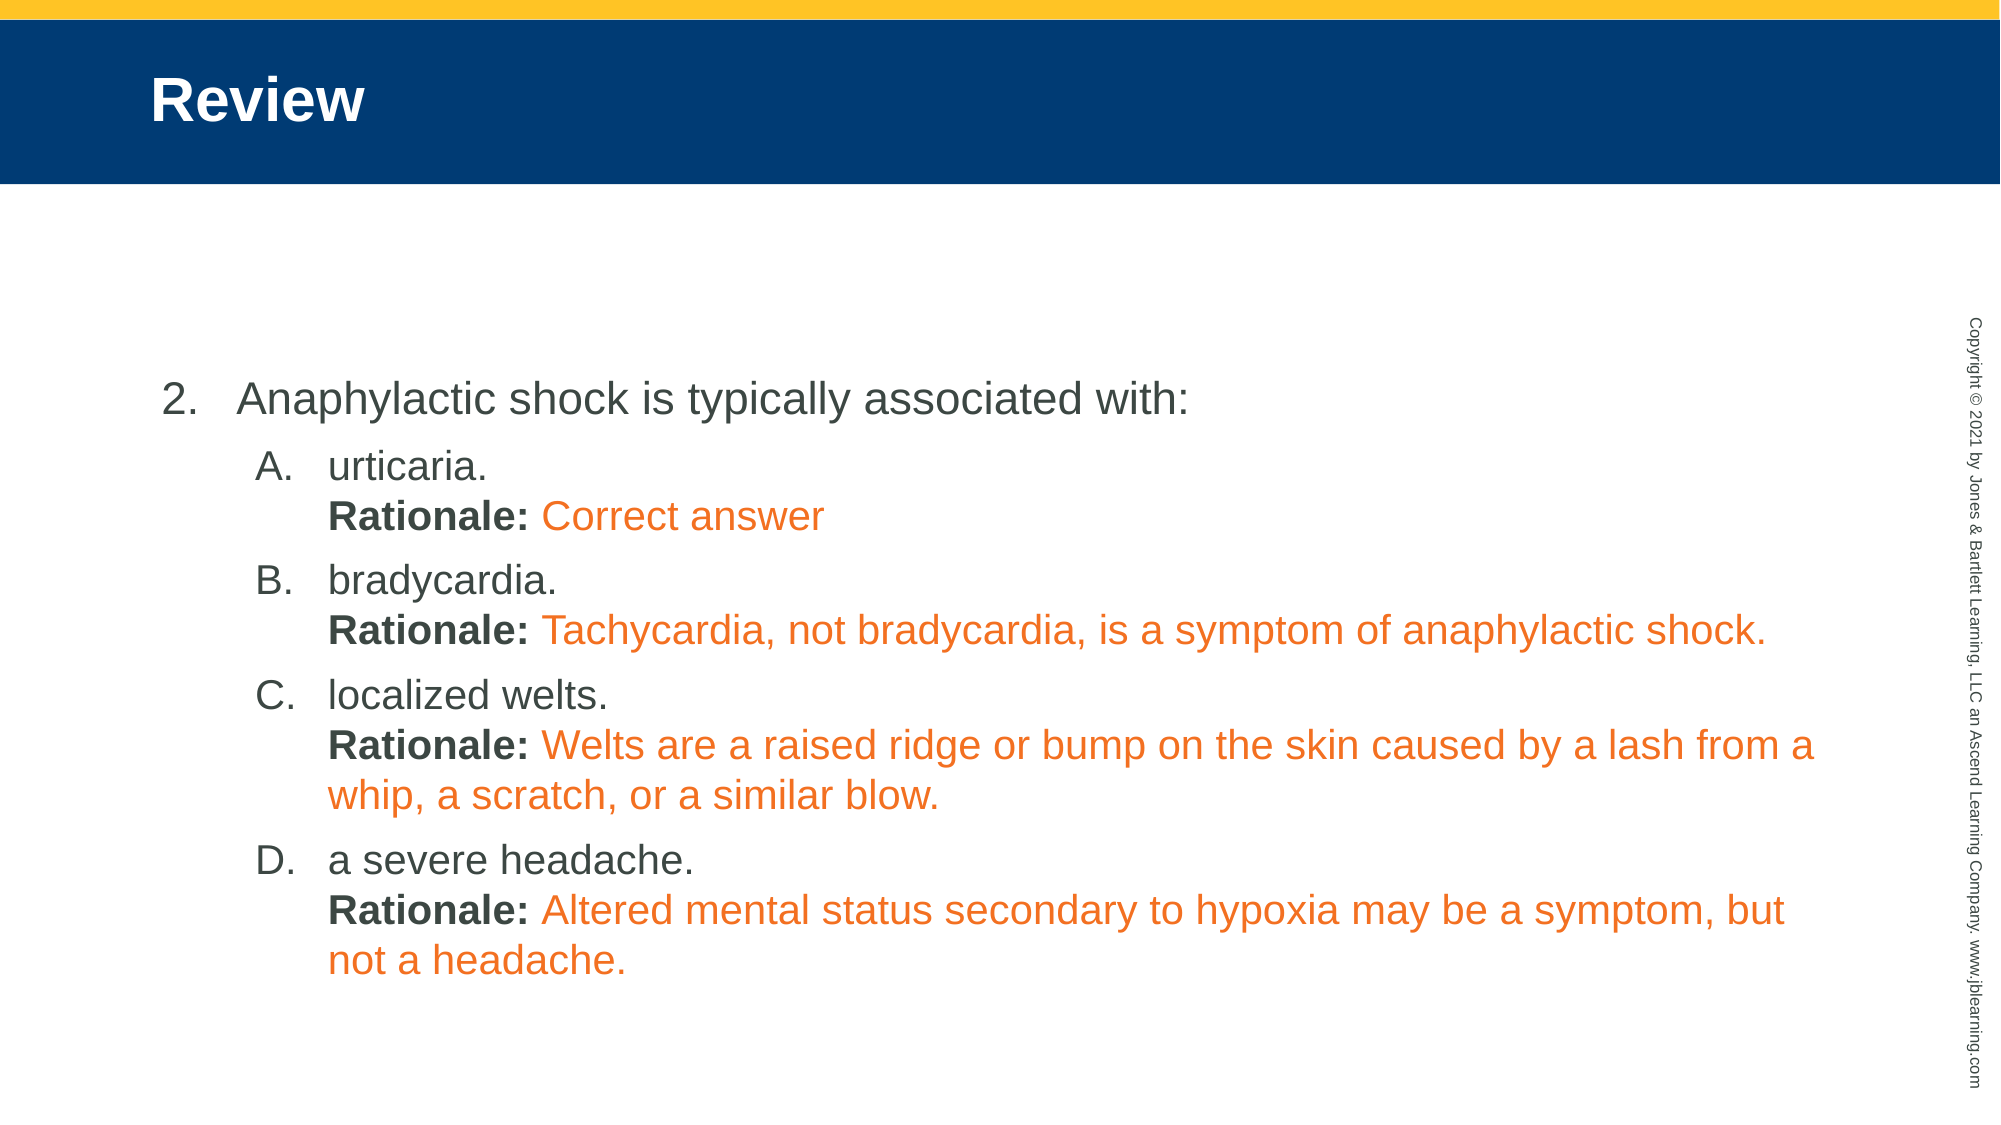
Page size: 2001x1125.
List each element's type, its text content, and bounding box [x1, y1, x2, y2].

list Anaphylactic shock is typically associated with: urticaria. Rationale: Correct answer bradycardia. Rationale: Tachycardia, not bradycardia, is a symptom of anaphylactic shock. localized welts. Rationale: Welts are a raised ridge or bump on the skin caused by a lash from a whip, a scratch, or a similar blow. a severe headache. Rationale: Altered mental status secondary to hypoxia may be a symptom, but not a headache. [146, 361, 1859, 1016]
title Review [0, 19, 2000, 185]
